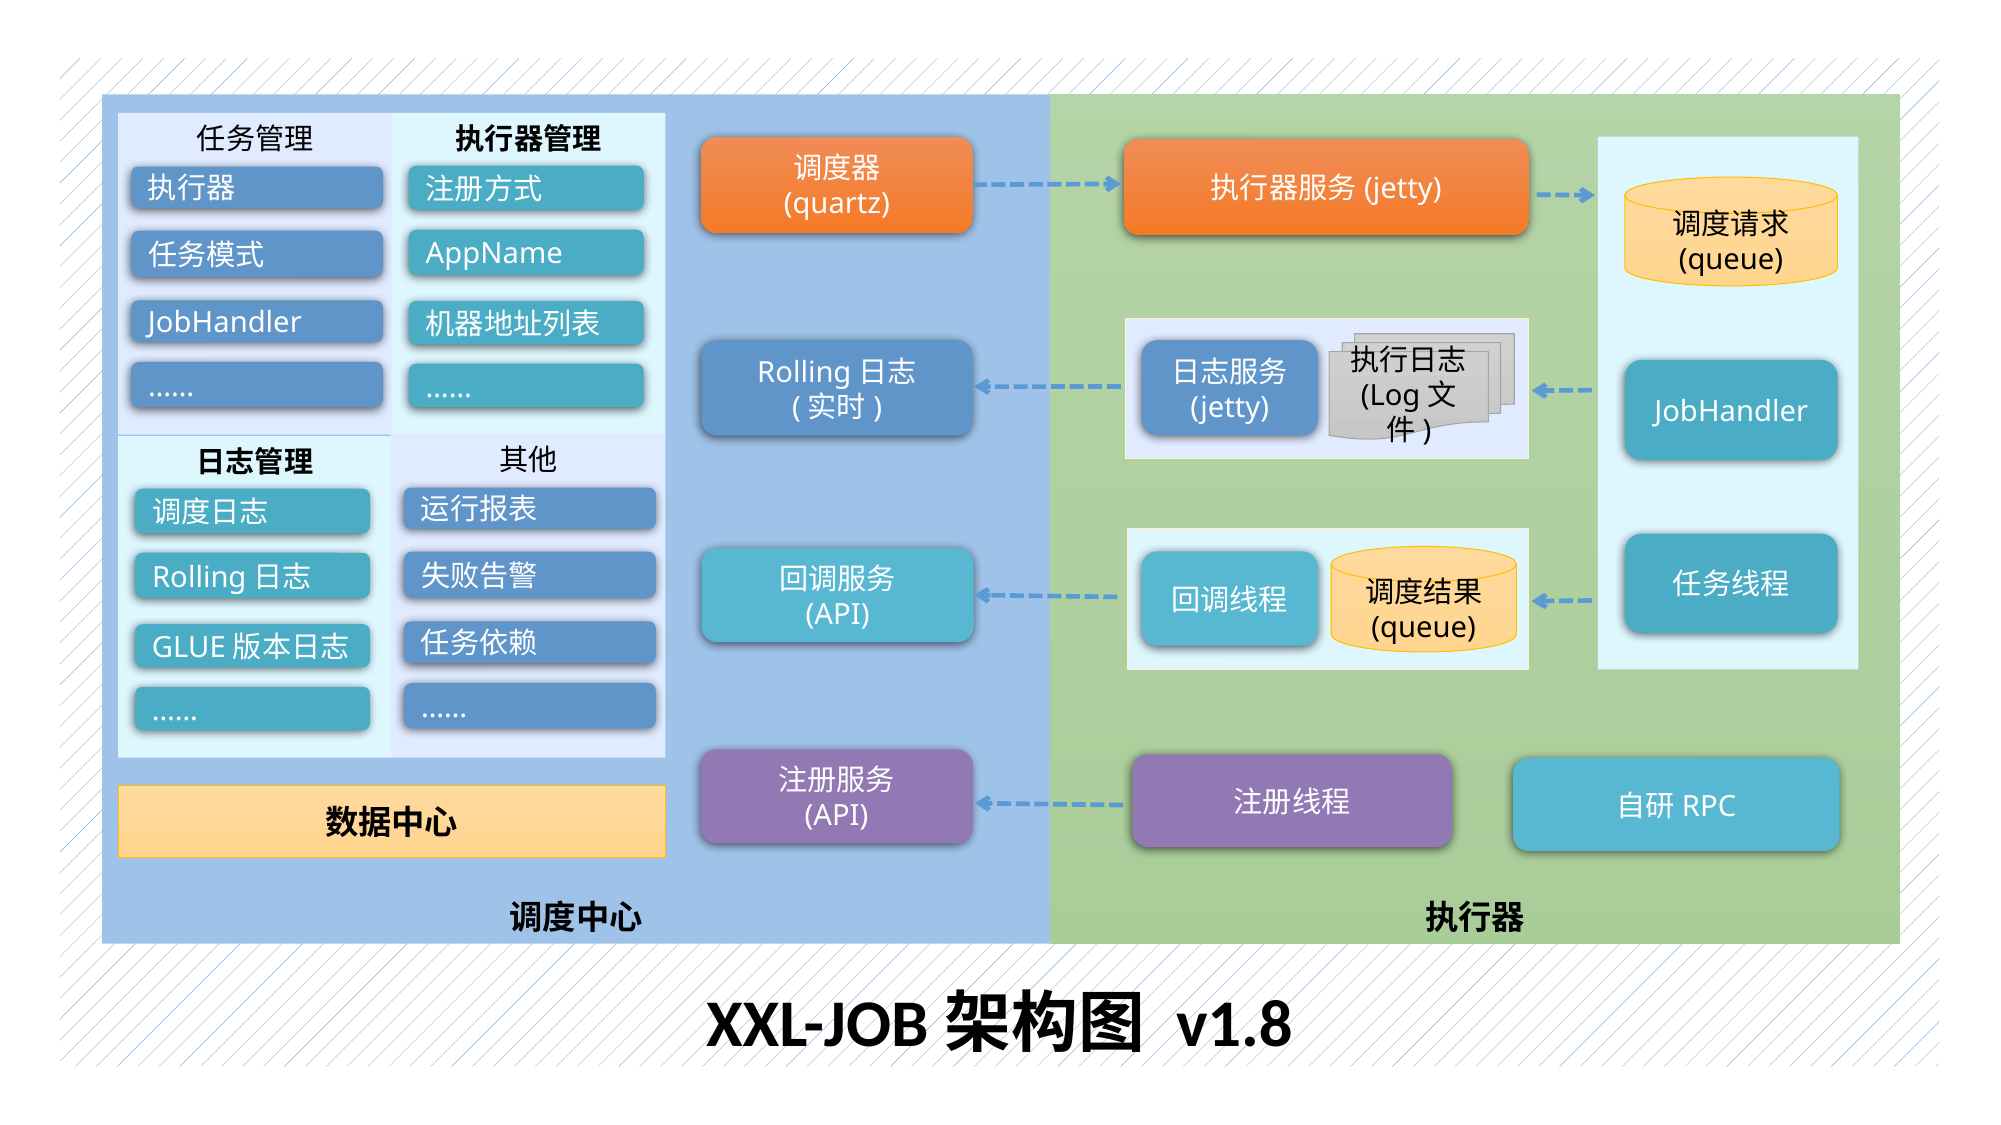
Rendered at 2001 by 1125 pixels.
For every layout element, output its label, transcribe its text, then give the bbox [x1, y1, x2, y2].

text_box 调度请求 (queue) [1624, 176, 1838, 287]
text_box AppName [408, 229, 644, 275]
text_box 失败告警 [403, 551, 656, 598]
text_box [1127, 528, 1529, 670]
text_box 回调服务 (API) [701, 547, 974, 643]
text_box 日志服务 (jetty) [1141, 340, 1318, 436]
text_box 自研RPC [1513, 757, 1840, 852]
text_box …… [131, 361, 384, 407]
text_box Rolling日志 [135, 552, 371, 598]
text_box [1125, 318, 1529, 459]
text_box Rolling日志 (实时) [701, 340, 973, 436]
text_box …… [408, 363, 644, 408]
text_box 注册服务 (API) [700, 749, 973, 844]
text_box 调度器 (quartz) [701, 136, 973, 233]
text_box 运行报表 [403, 487, 656, 529]
text_box 任务管理 [118, 112, 391, 435]
text_box …… [403, 682, 656, 728]
text_box 任务模式 [131, 230, 384, 277]
text_box 执行器管理 [391, 112, 666, 433]
text_box 调度结果 (queue) [1330, 545, 1517, 653]
text_box 数据中心 [118, 785, 666, 858]
text_box 注册线程 [1132, 754, 1452, 848]
text_box 调度中心 [101, 93, 1051, 945]
text_box 日志管理 [118, 435, 391, 758]
text_box 执行器 [131, 166, 384, 208]
text_box XXL-JOB架构图 v1.8 [59, 57, 1940, 1068]
text_box JobHandler [131, 300, 384, 343]
text_box 回调线程 [1141, 551, 1318, 646]
text_box 任务线程 [1625, 533, 1838, 634]
text_box 执行器 [1049, 94, 1900, 944]
text_box 执行日志 (Log文件) [1328, 333, 1515, 440]
text_box 其他 [391, 433, 666, 758]
text_box 执行器服务(jetty) [1123, 138, 1529, 235]
text_box JobHandler [1625, 359, 1838, 461]
text_box 任务依赖 [403, 621, 656, 664]
text_box GLUE版本日志 [135, 624, 371, 668]
text_box 注册方式 [408, 165, 644, 211]
text_box [1597, 136, 1859, 670]
text_box 机器地址列表 [408, 301, 644, 345]
text_box 调度日志 [135, 488, 371, 534]
text_box …… [135, 686, 371, 731]
